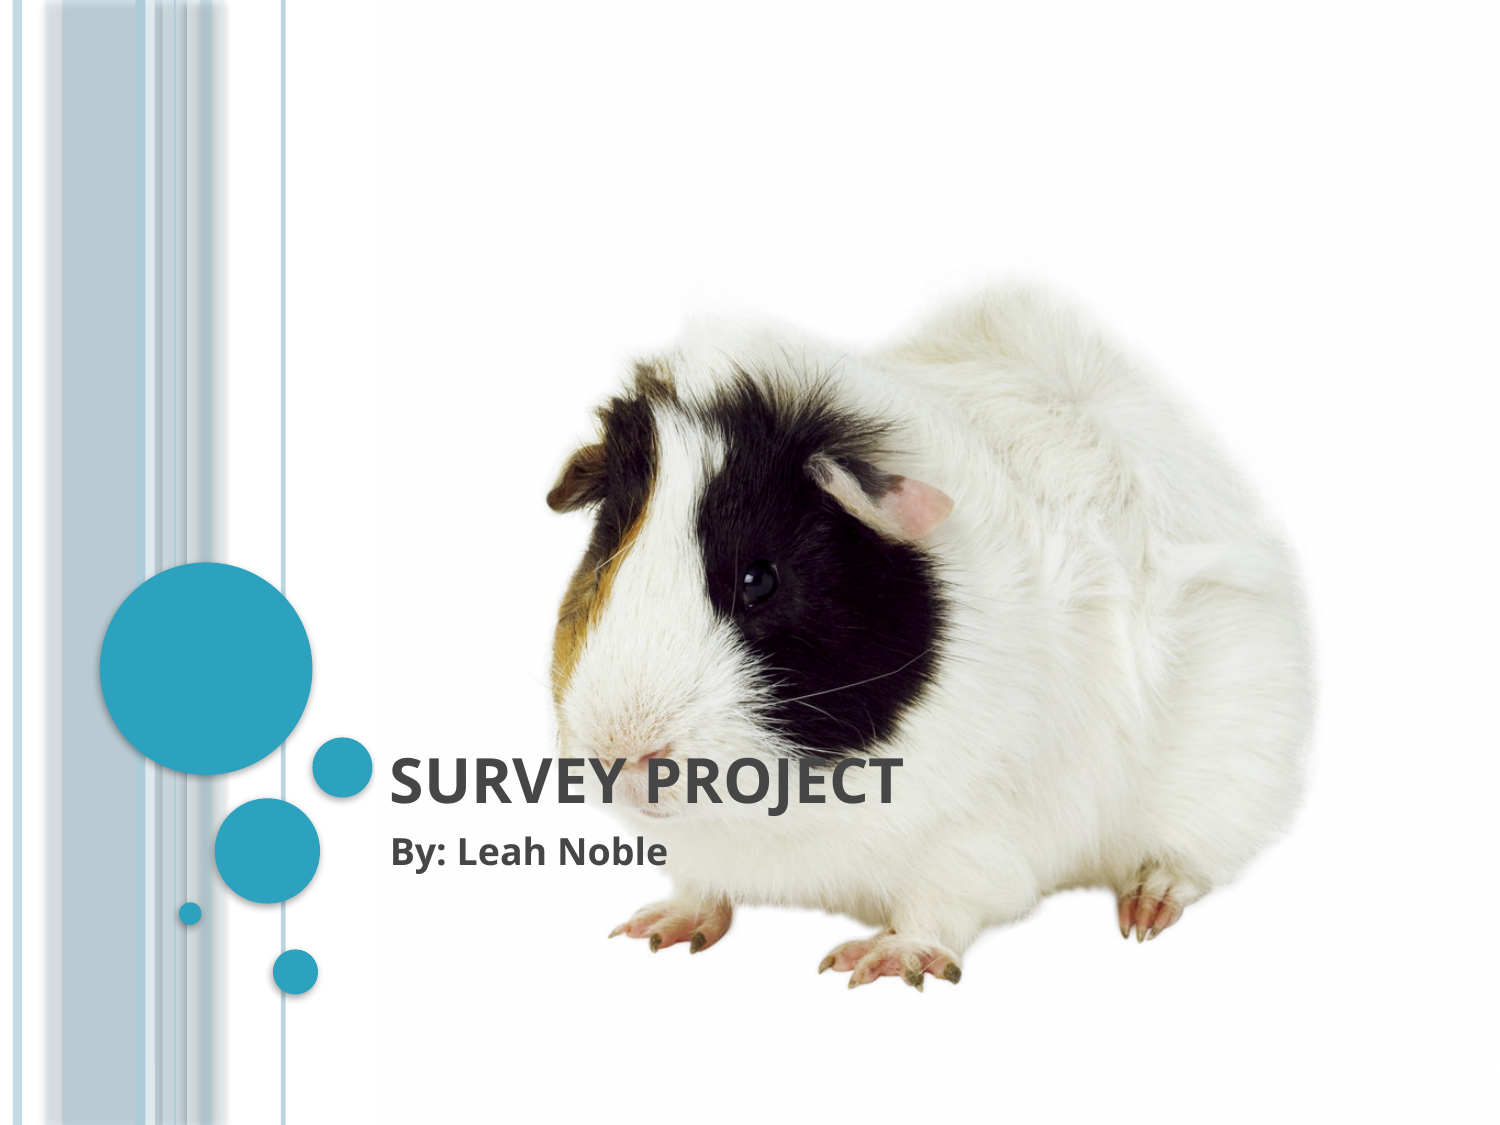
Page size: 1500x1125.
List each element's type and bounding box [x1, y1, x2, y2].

picture [374, 0, 1500, 1125]
